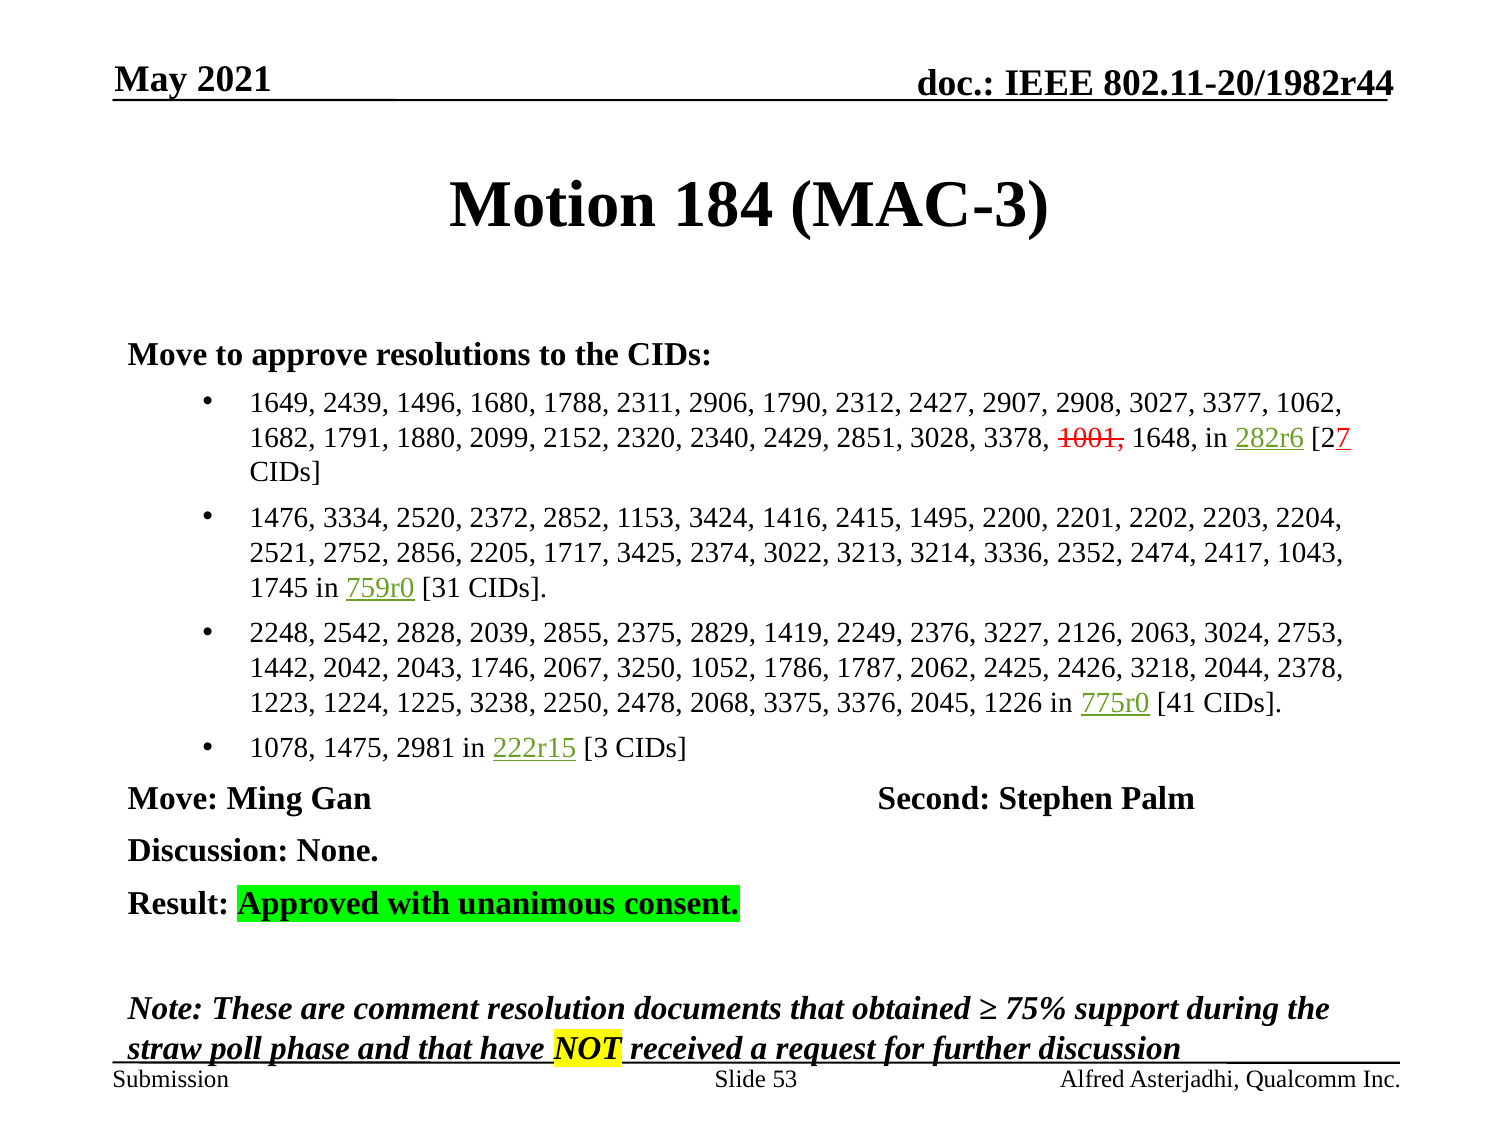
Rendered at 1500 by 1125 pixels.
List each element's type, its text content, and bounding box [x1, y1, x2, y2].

list Move to approve resolutions to the CIDs: 1649, 2439, 1496, 1680, 1788, 2311, 2906, 1790, 2312, 2427, 2907, 2908, 3027, 3377, 1062, 1682, 1791, 1880, 2099, 2152, 2320, 2340, 2429, 2851, 3028, 3378, 1001, 1648, in 282r6 [27 CIDs] 1476, 3334, 2520, 2372, 2852, 1153, 3424, 1416, 2415, 1495, 2200, 2201, 2202, 2203, 2204, 2521, 2752, 2856, 2205, 1717, 3425, 2374, 3022, 3213, 3214, 3336, 2352, 2474, 2417, 1043, 1745 in 759r0 [31 CIDs]. 2248, 2542, 2828, 2039, 2855, 2375, 2829, 1419, 2249, 2376, 3227, 2126, 2063, 3024, 2753, 1442, 2042, 2043, 1746, 2067, 3250, 1052, 1786, 1787, 2062, 2425, 2426, 3218, 2044, 2378, 1223, 1224, 1225, 3238, 2250, 2478, 2068, 3375, 3376, 2045, 1226 in 775r0 [41 CIDs]. 1078, 1475, 2981 in 222r15 [3 CIDs] Move: Ming Gan Second: Stephen Palm Discussion: None. Result: Approved with unanimous consent. Note: These are comment resolution documents that obtained ≥ 75% support during the straw poll phase and that have NOT received a request for further discussion [112, 324, 1388, 1063]
footer Alfred Asterjadhi, Qualcomm Inc. [878, 1061, 1402, 1093]
slide_number Slide 53 [712, 1061, 800, 1123]
title Motion 184 (MAC-3) [112, 112, 1388, 288]
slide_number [114, 54, 423, 100]
